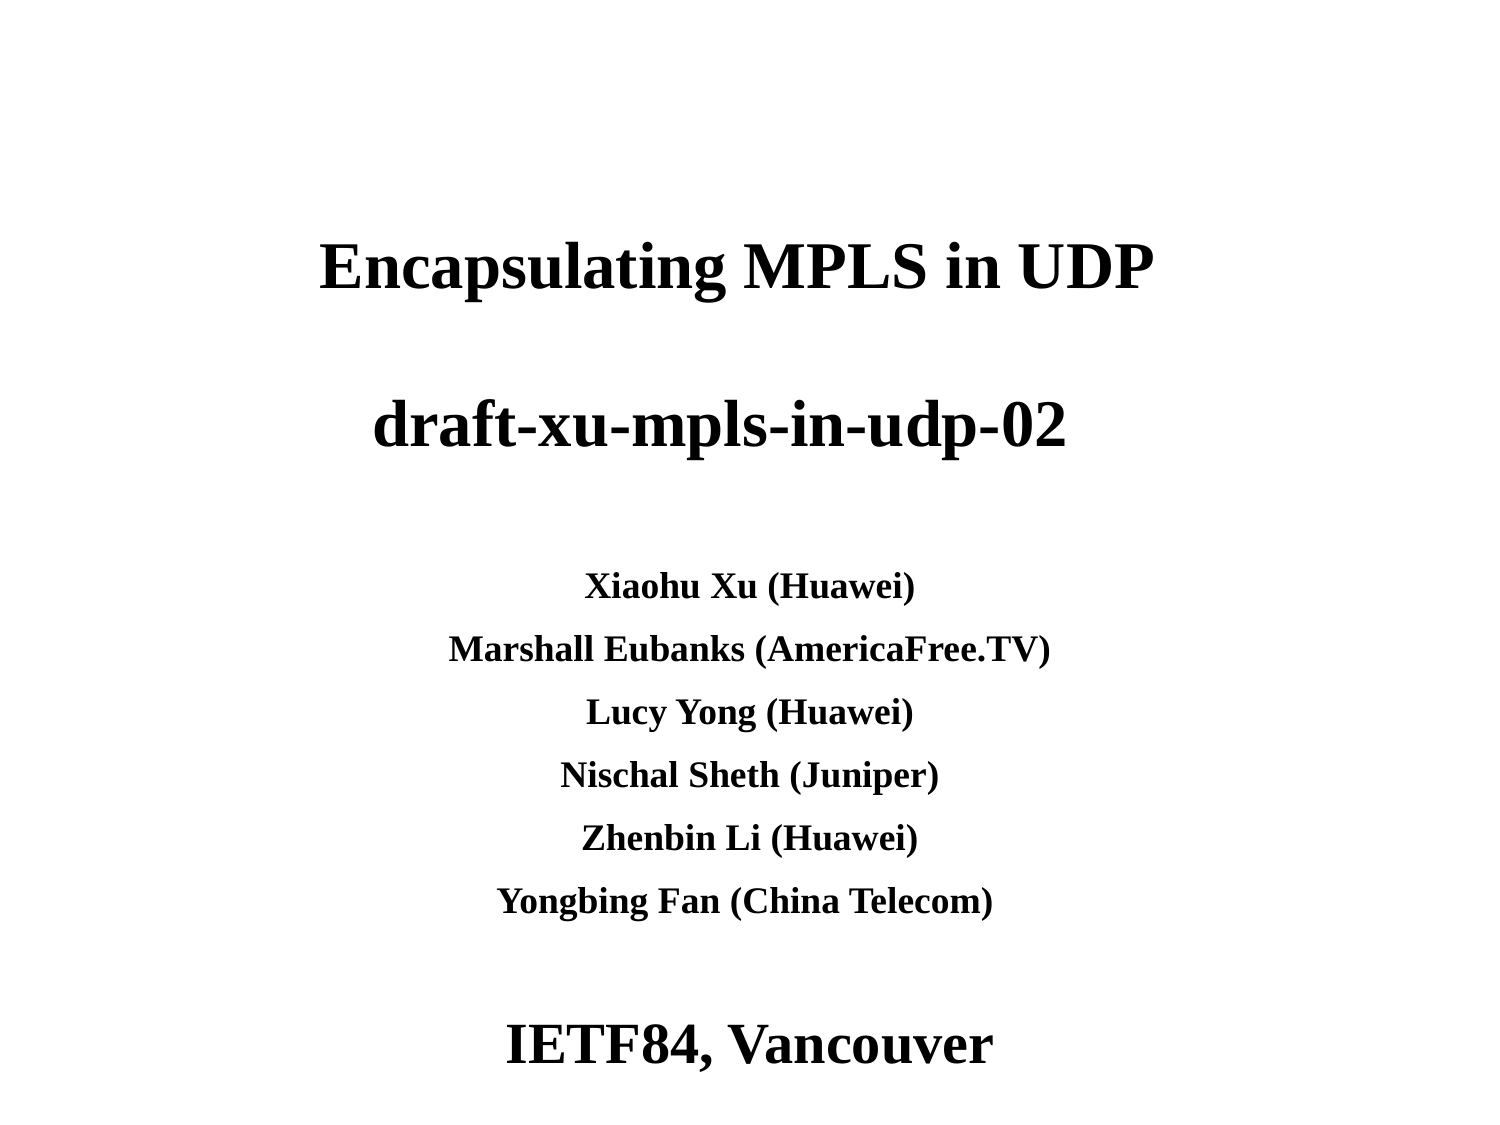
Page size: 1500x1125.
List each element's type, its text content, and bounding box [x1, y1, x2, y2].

text_box Xiaohu Xu (Huawei) Marshall Eubanks (AmericaFree.TV) Lucy Yong (Huawei) Nischal Sheth (Juniper) Zhenbin Li (Huawei) Yongbing Fan (China Telecom) IETF84, Vancouver IETF84, Vancouver [224, 535, 1275, 1058]
text_box Encapsulating MPLS in UDP draft-xu-mpls-in-udp-02 [100, 214, 1376, 610]
